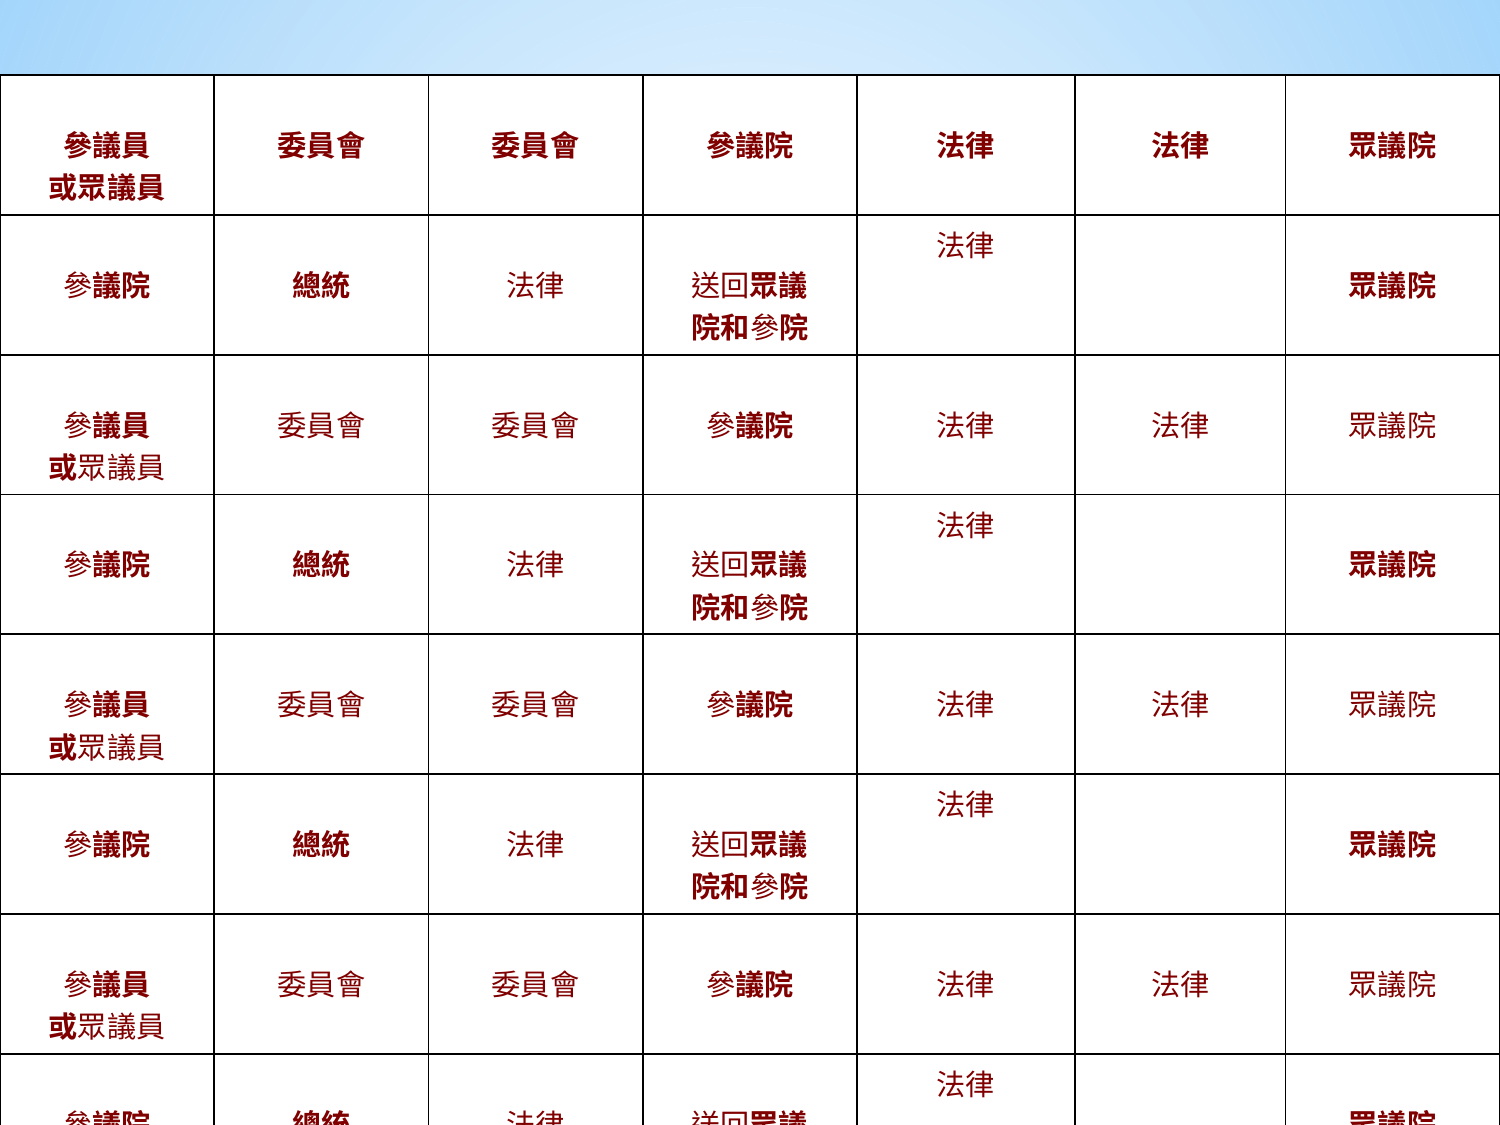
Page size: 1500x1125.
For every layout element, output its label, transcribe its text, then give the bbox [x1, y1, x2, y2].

table_cell 眾議院 [1286, 495, 1499, 633]
table_cell [1076, 216, 1285, 354]
table_cell 眾議院 [1286, 216, 1499, 354]
table_header 參議院 [644, 76, 856, 214]
table_cell 參議院 [1, 775, 213, 913]
table_cell 總統 [215, 495, 428, 633]
table_cell 參議員 或眾議員 [1, 635, 213, 773]
table_cell 總統 [215, 216, 428, 354]
table_cell 參議院 [644, 356, 856, 494]
table_cell 法律 [858, 1055, 1074, 1125]
table_cell 參議院 [1, 216, 213, 354]
table_header 眾議院 [1286, 76, 1499, 214]
table_cell 參議院 [644, 915, 856, 1053]
table_cell 法律 [1076, 635, 1285, 773]
table_cell [1076, 1055, 1285, 1125]
table_cell 送回眾議 院和參院 [644, 495, 856, 633]
table_cell 總統 [215, 1055, 428, 1125]
table_cell 法律 [858, 216, 1074, 354]
table_header 委員會 [215, 76, 428, 214]
table_header 法律 [1076, 76, 1285, 214]
table_cell 送回眾議 院和參院 [644, 216, 856, 354]
table_cell 法律 [858, 635, 1074, 773]
table_cell 參議員 或眾議員 [1, 915, 213, 1053]
table_cell 眾議院 [1286, 635, 1499, 773]
table_cell 眾議院 [1286, 915, 1499, 1053]
table_cell 法律 [429, 775, 642, 913]
table_cell 委員會 [429, 356, 642, 494]
table_cell 法律 [858, 495, 1074, 633]
table_cell 法律 [429, 495, 642, 633]
table_cell 委員會 [429, 635, 642, 773]
table_cell 法律 [858, 356, 1074, 494]
table_cell 參議院 [1, 1055, 213, 1125]
table_cell 參議院 [1, 495, 213, 633]
table_cell 參議院 [644, 635, 856, 773]
table_cell 送回眾議 院和參院 [644, 775, 856, 913]
table_cell 眾議院 [1286, 775, 1499, 913]
table_header 委員會 [429, 76, 642, 214]
table_cell 送回眾議 院和參院 [644, 1055, 856, 1125]
table_header 參議員 或眾議員 [1, 76, 213, 214]
table_header 法律 [858, 76, 1074, 214]
table_cell 法律 [429, 1055, 642, 1125]
table_cell [1076, 775, 1285, 913]
table_cell [1076, 495, 1285, 633]
table_cell 委員會 [429, 915, 642, 1053]
table_cell 法律 [429, 216, 642, 354]
table_cell 法律 [1076, 915, 1285, 1053]
table_cell 委員會 [215, 635, 428, 773]
table_cell 委員會 [215, 356, 428, 494]
table_cell 法律 [858, 915, 1074, 1053]
table_cell 眾議院 [1286, 356, 1499, 494]
table_cell 參議員 或眾議員 [1, 356, 213, 494]
table_cell 法律 [1076, 356, 1285, 494]
table_cell 法律 [858, 775, 1074, 913]
table_cell 總統 [215, 775, 428, 913]
table_cell 委員會 [215, 915, 428, 1053]
table_cell 眾議院 [1286, 1055, 1499, 1125]
